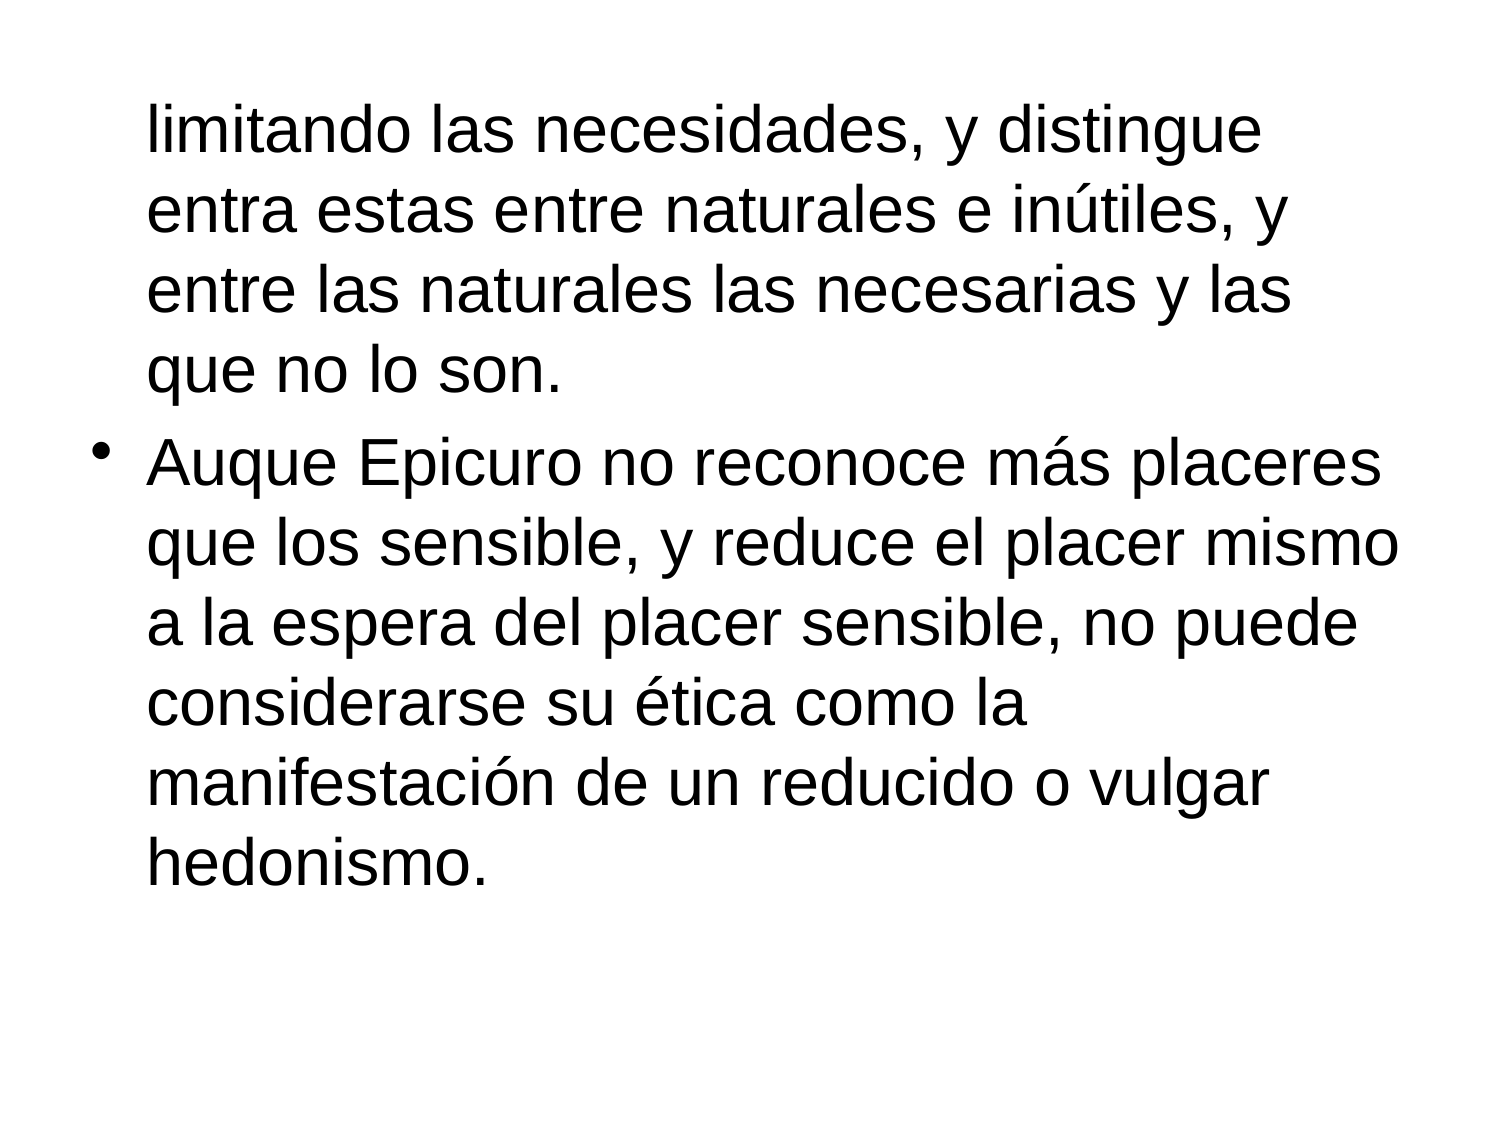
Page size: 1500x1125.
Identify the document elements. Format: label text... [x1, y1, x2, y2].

list limitando las necesidades, y distingue entra estas entre naturales e inútiles, y entre las naturales las necesarias y las que no lo son. Auque Epicuro no reconoce más placeres que los sensible, y reduce el placer mismo a la espera del placer sensible, no puede considerarse su ética como la manifestación de un reducido o vulgar hedonismo. [74, 77, 1426, 1071]
